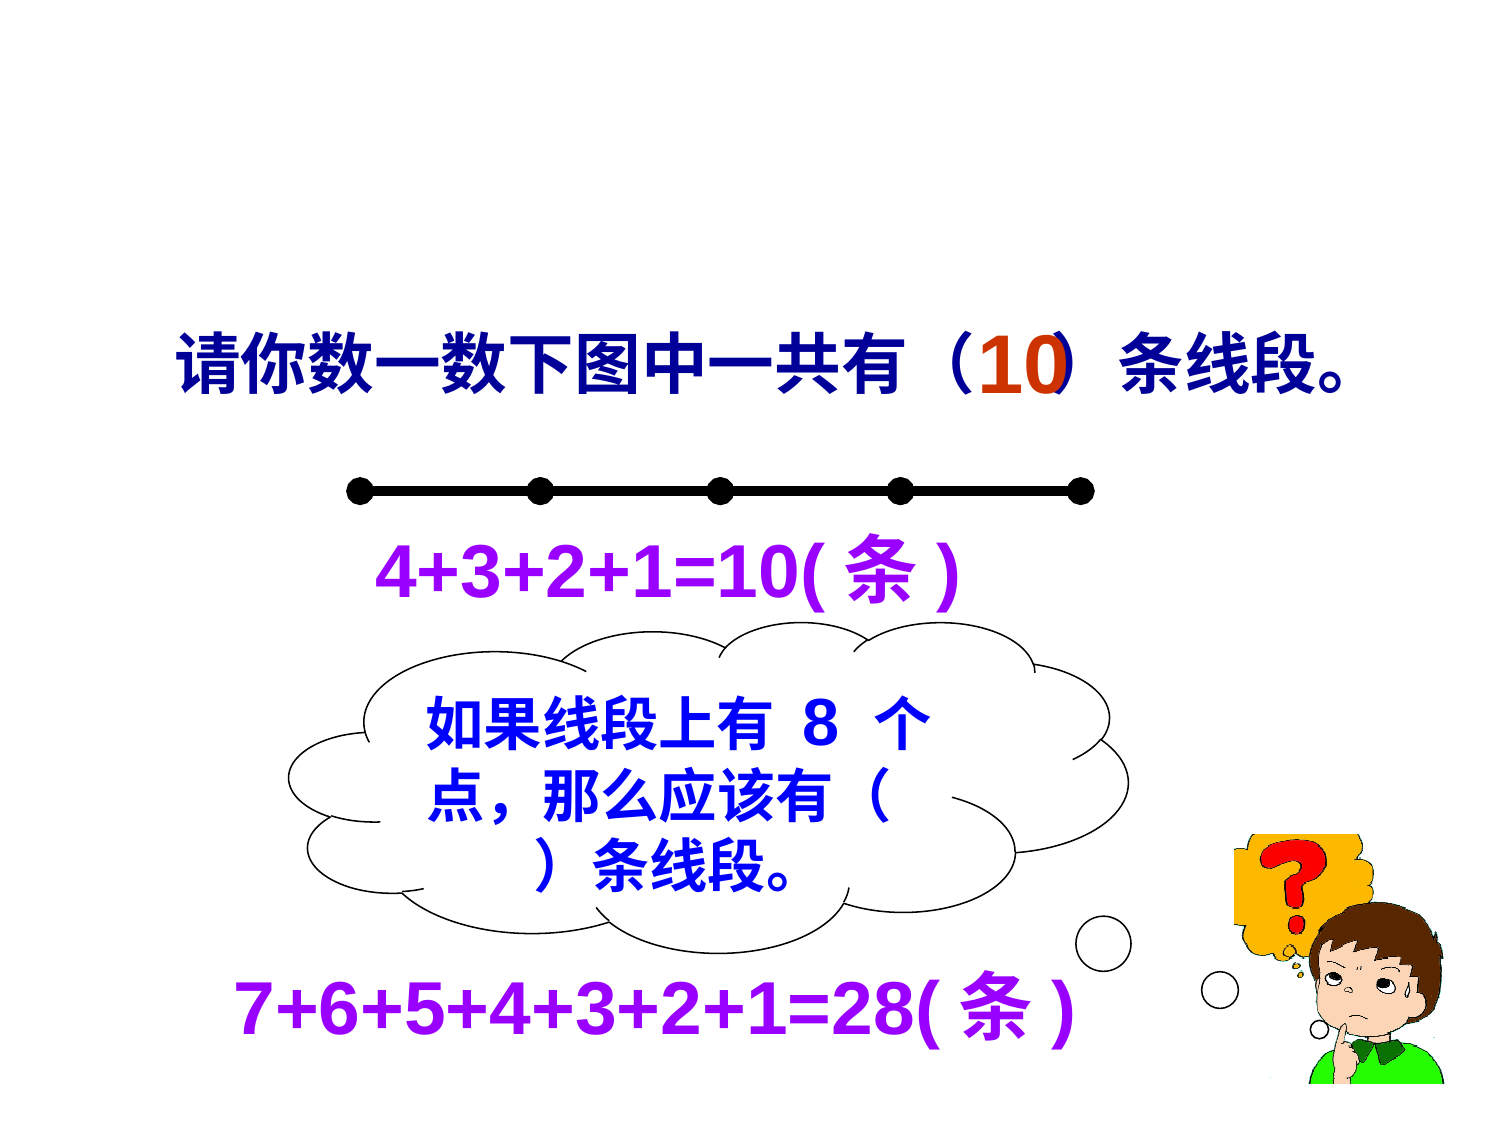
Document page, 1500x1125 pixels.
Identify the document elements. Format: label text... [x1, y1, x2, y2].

text_box 4+3+2+1=10(条) [360, 515, 1317, 621]
text_box 如果线段上有 8 个点，那么应该有（ ）条线段。 [1075, 916, 1132, 952]
text_box 如果线段上有 8 个点，那么应该有（ ）条线段。 [288, 622, 1129, 952]
text_box 10 [962, 302, 1152, 418]
text_box 如果线段上有 8 个点，那么应该有（ ）条线段。 [1201, 971, 1234, 1009]
picture [1234, 834, 1456, 1085]
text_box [360, 479, 1081, 492]
text_box 请你数一数下图中一共有（ ）条线段。 [159, 314, 962, 409]
text_box 请你数一数下图中一共有（ ）条线段。 [1152, 314, 1500, 409]
text_box 7+6+5+4+3+2+1=28(条) [218, 952, 1176, 1057]
